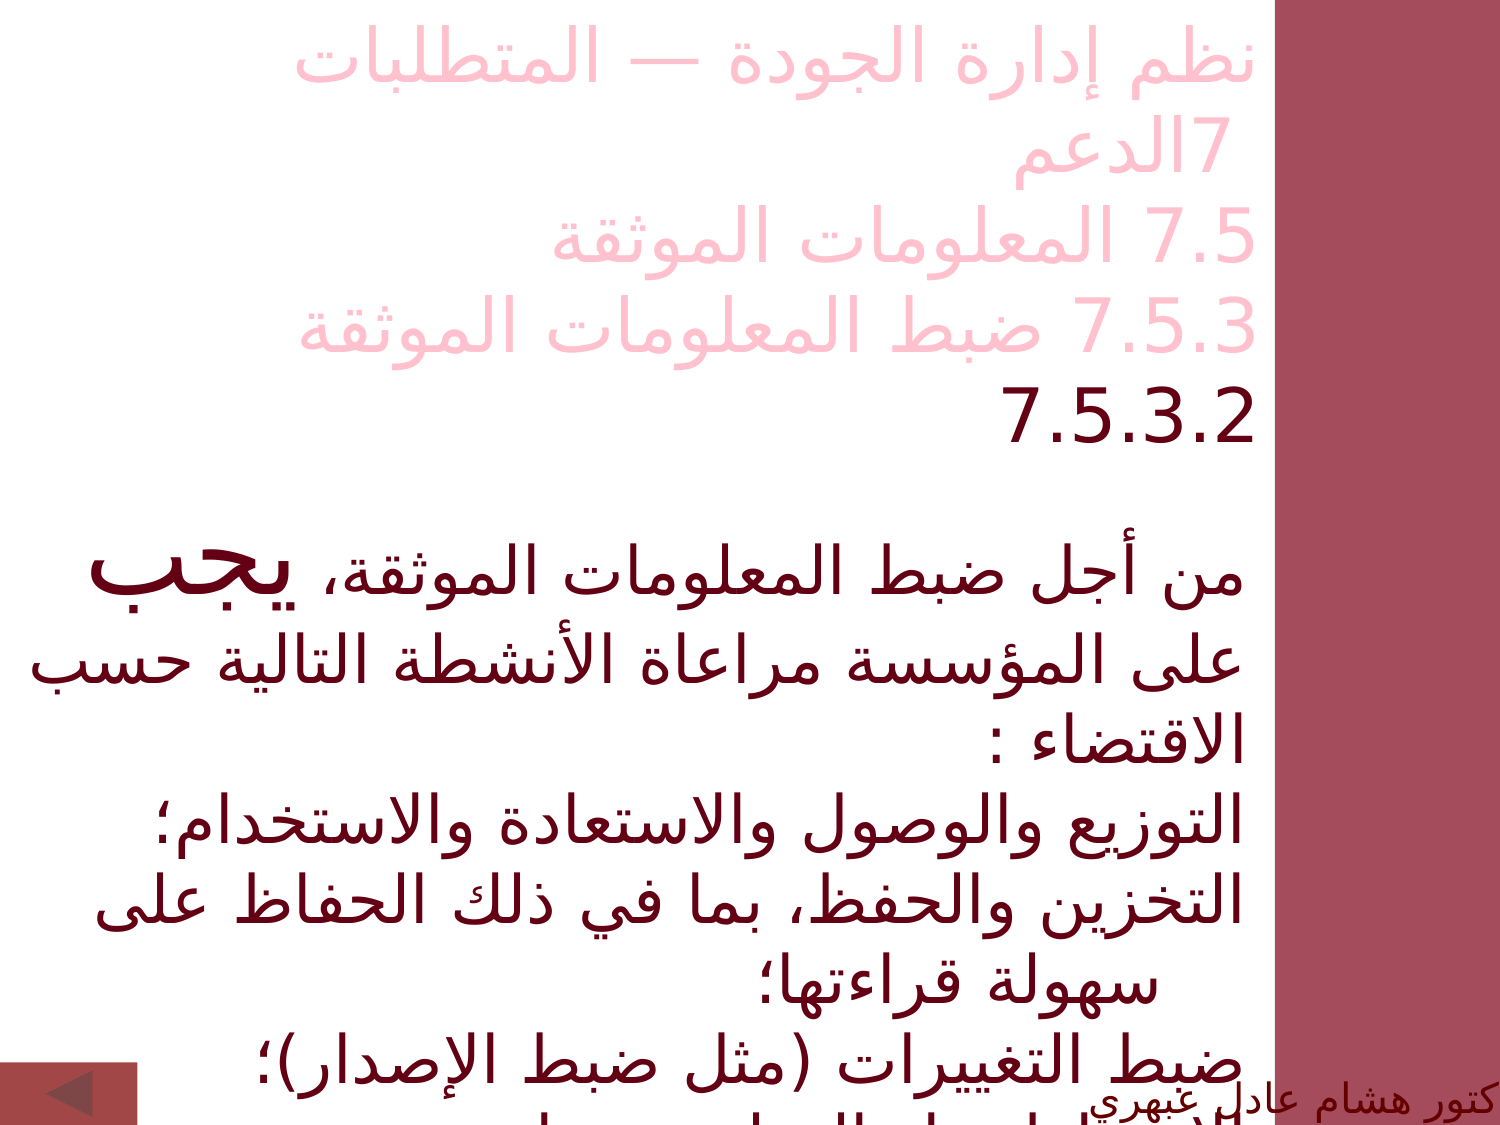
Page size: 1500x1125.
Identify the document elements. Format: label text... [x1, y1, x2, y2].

text_box من أجل ضبط المعلومات الموثقة، يجب على المؤسسة مراعاة الأنشطة التالية حسب الاقتضاء : التوزيع والوصول والاستعادة والاستخدام؛ التخزين والحفظ، بما في ذلك الحفاظ على سهولة قراءتها؛ ضبط التغييرات (مثل ضبط الإصدار)؛ الاحتفاظ بها والتخلص منها. [12, 474, 1263, 1125]
text_box الدكتور هشام عادل عبهري [1073, 1064, 1500, 1125]
text_box نظم إدارة الجودة — المتطلبات 7الدعم 7.5 المعلومات الموثقة 7.5.3 ضبط المعلومات الموثقة 7.5.3.2 [0, 0, 1275, 465]
text_box [1273, 0, 1500, 1064]
text_box [0, 1060, 140, 1125]
